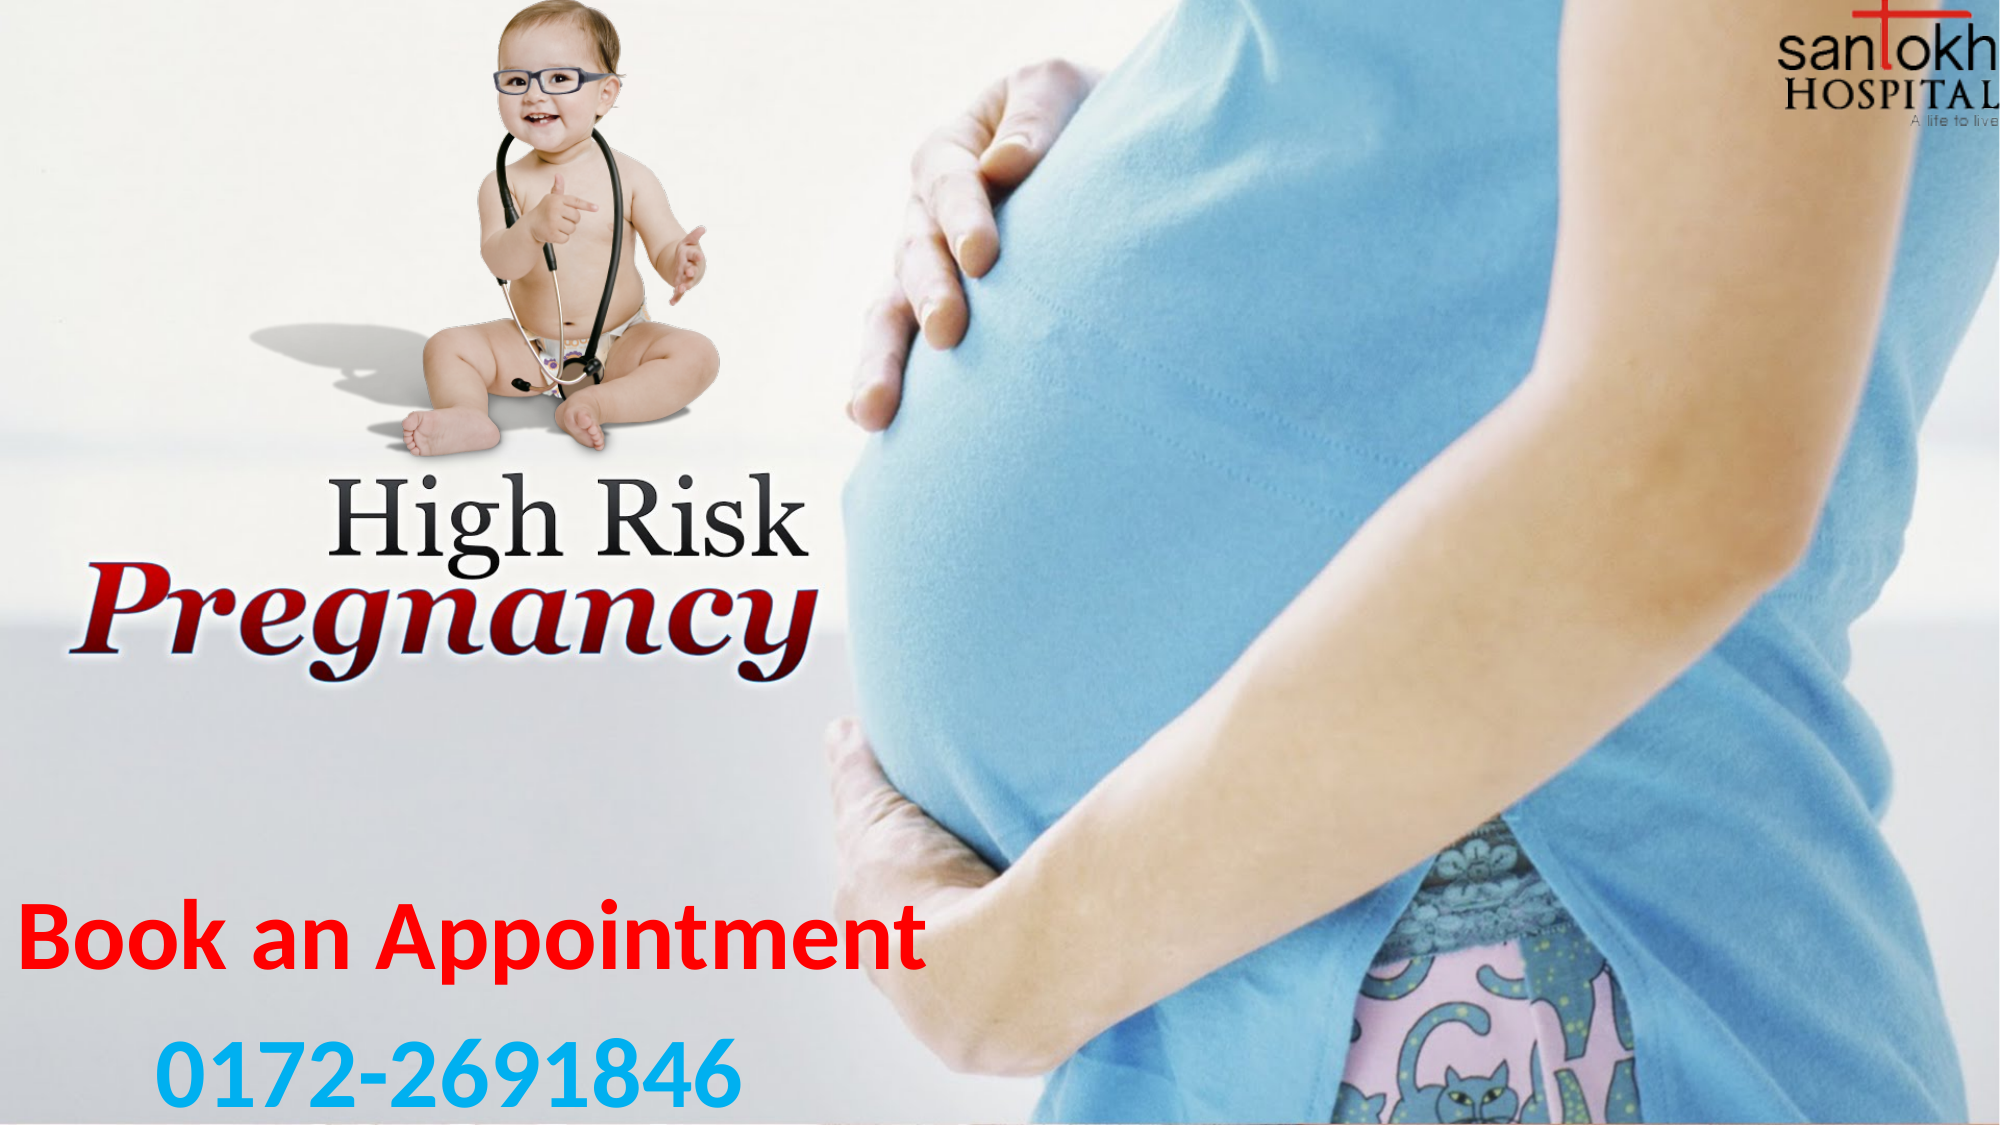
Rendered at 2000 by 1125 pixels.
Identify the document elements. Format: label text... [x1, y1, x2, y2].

text_box Book an Appointment [0, 862, 944, 998]
picture [0, 0, 2000, 1125]
text_box 0172-2691846 [140, 999, 760, 1125]
